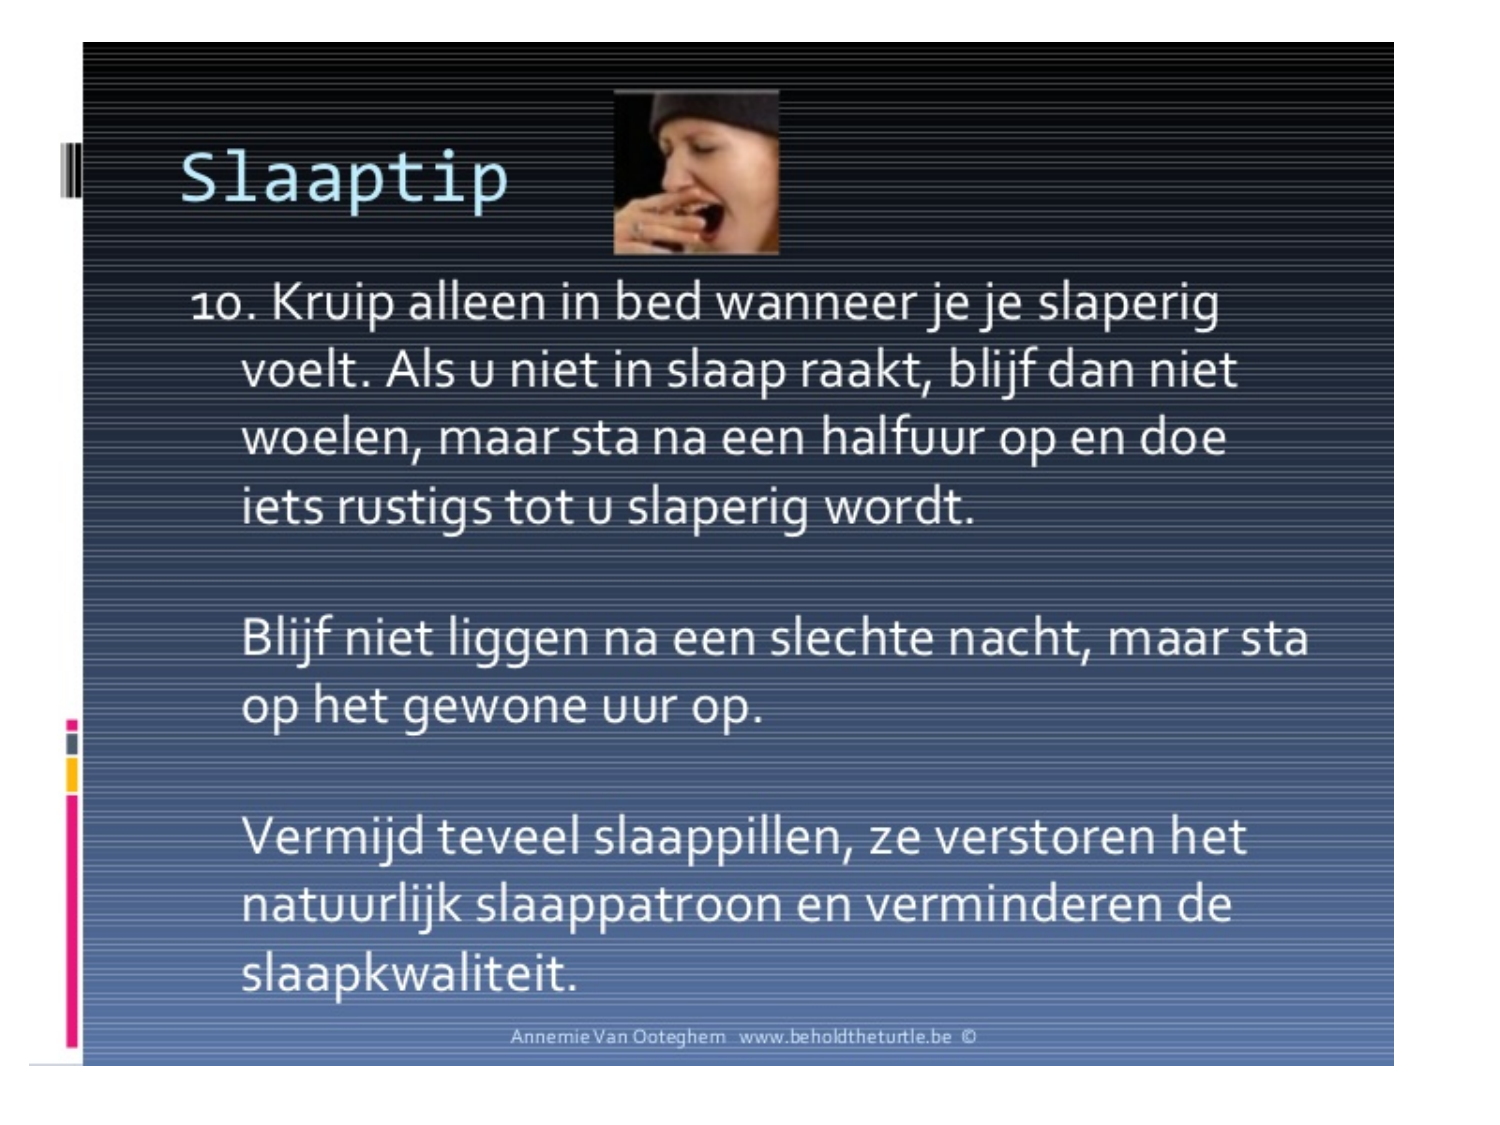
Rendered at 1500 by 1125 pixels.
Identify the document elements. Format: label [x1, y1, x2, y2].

picture [29, 42, 1394, 1067]
